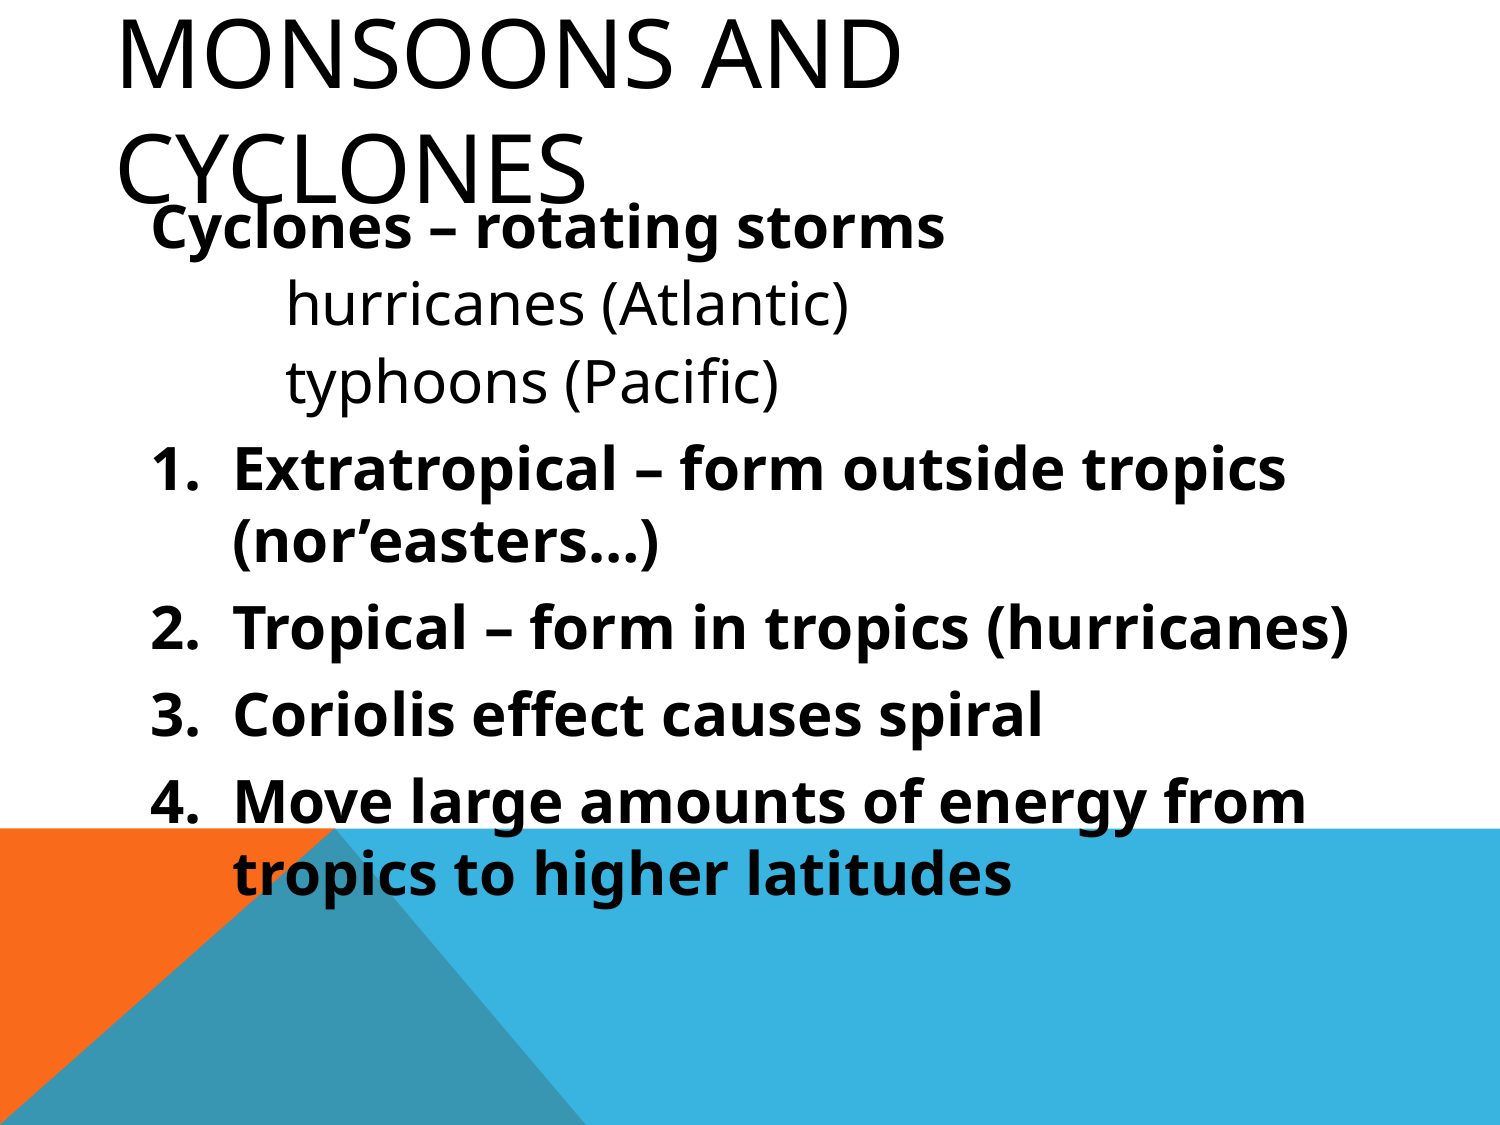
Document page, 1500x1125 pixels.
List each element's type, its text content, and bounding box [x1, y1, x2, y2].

list Cyclones – rotating storms hurricanes (Atlantic) typhoons (Pacific) Extratropical – form outside tropics (nor’easters…) Tropical – form in tropics (hurricanes) Coriolis effect causes spiral Move large amounts of energy from tropics to higher latitudes [135, 180, 1369, 938]
title Monsoons and cyclones [99, 62, 1334, 153]
